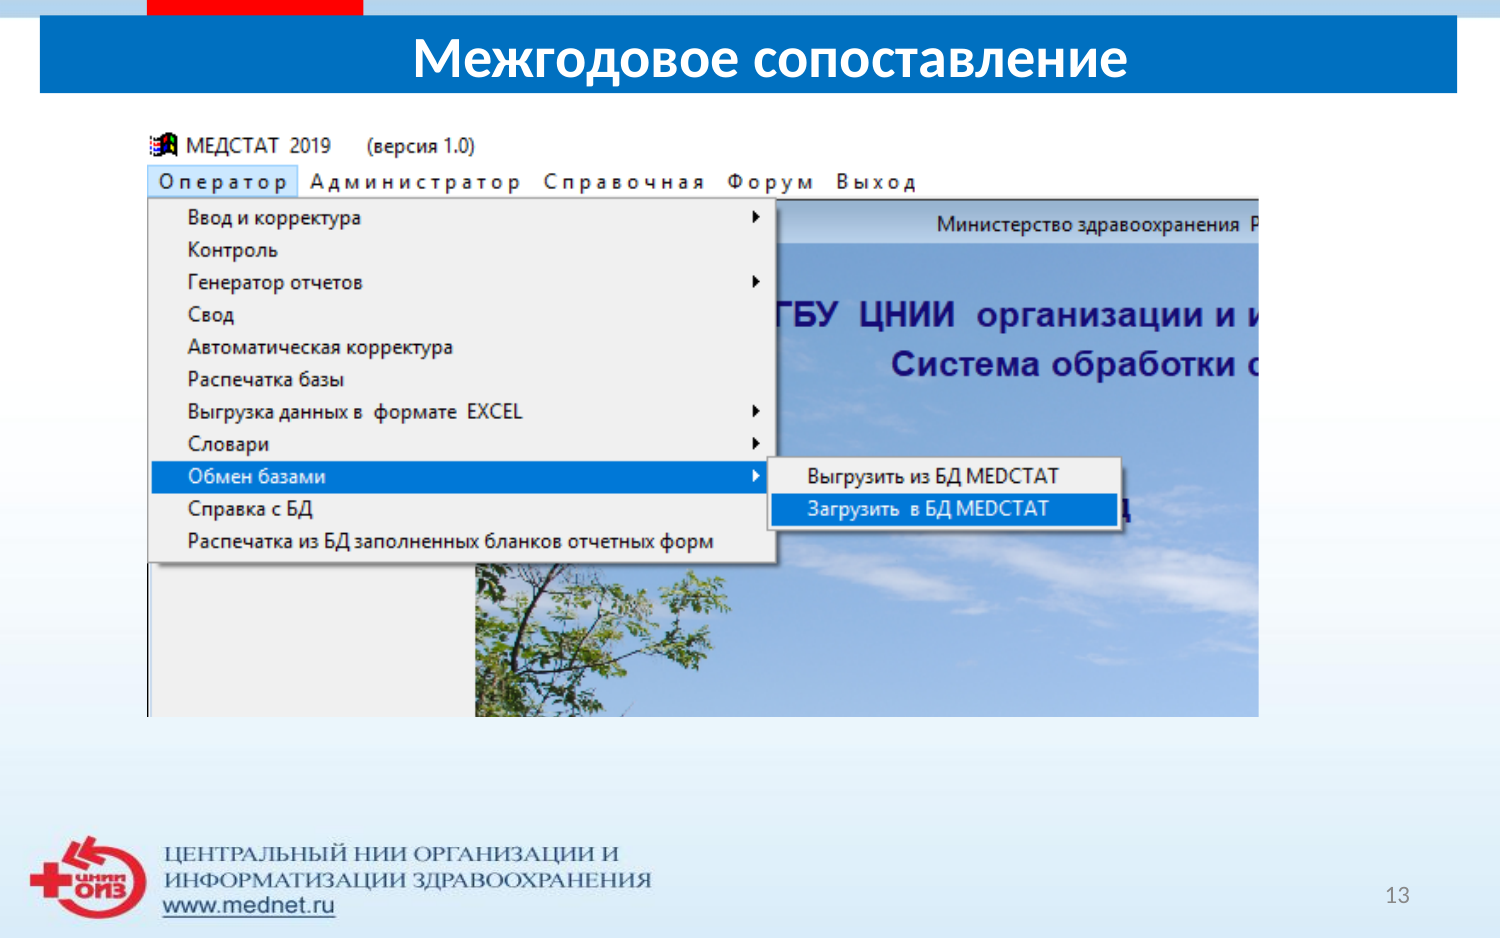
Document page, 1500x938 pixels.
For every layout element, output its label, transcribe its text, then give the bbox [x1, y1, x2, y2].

picture [0, 0, 1500, 938]
text_box [145, 0, 365, 13]
title Межгодовое сопоставление [38, 13, 1459, 95]
slide_number 13 [1074, 868, 1425, 919]
